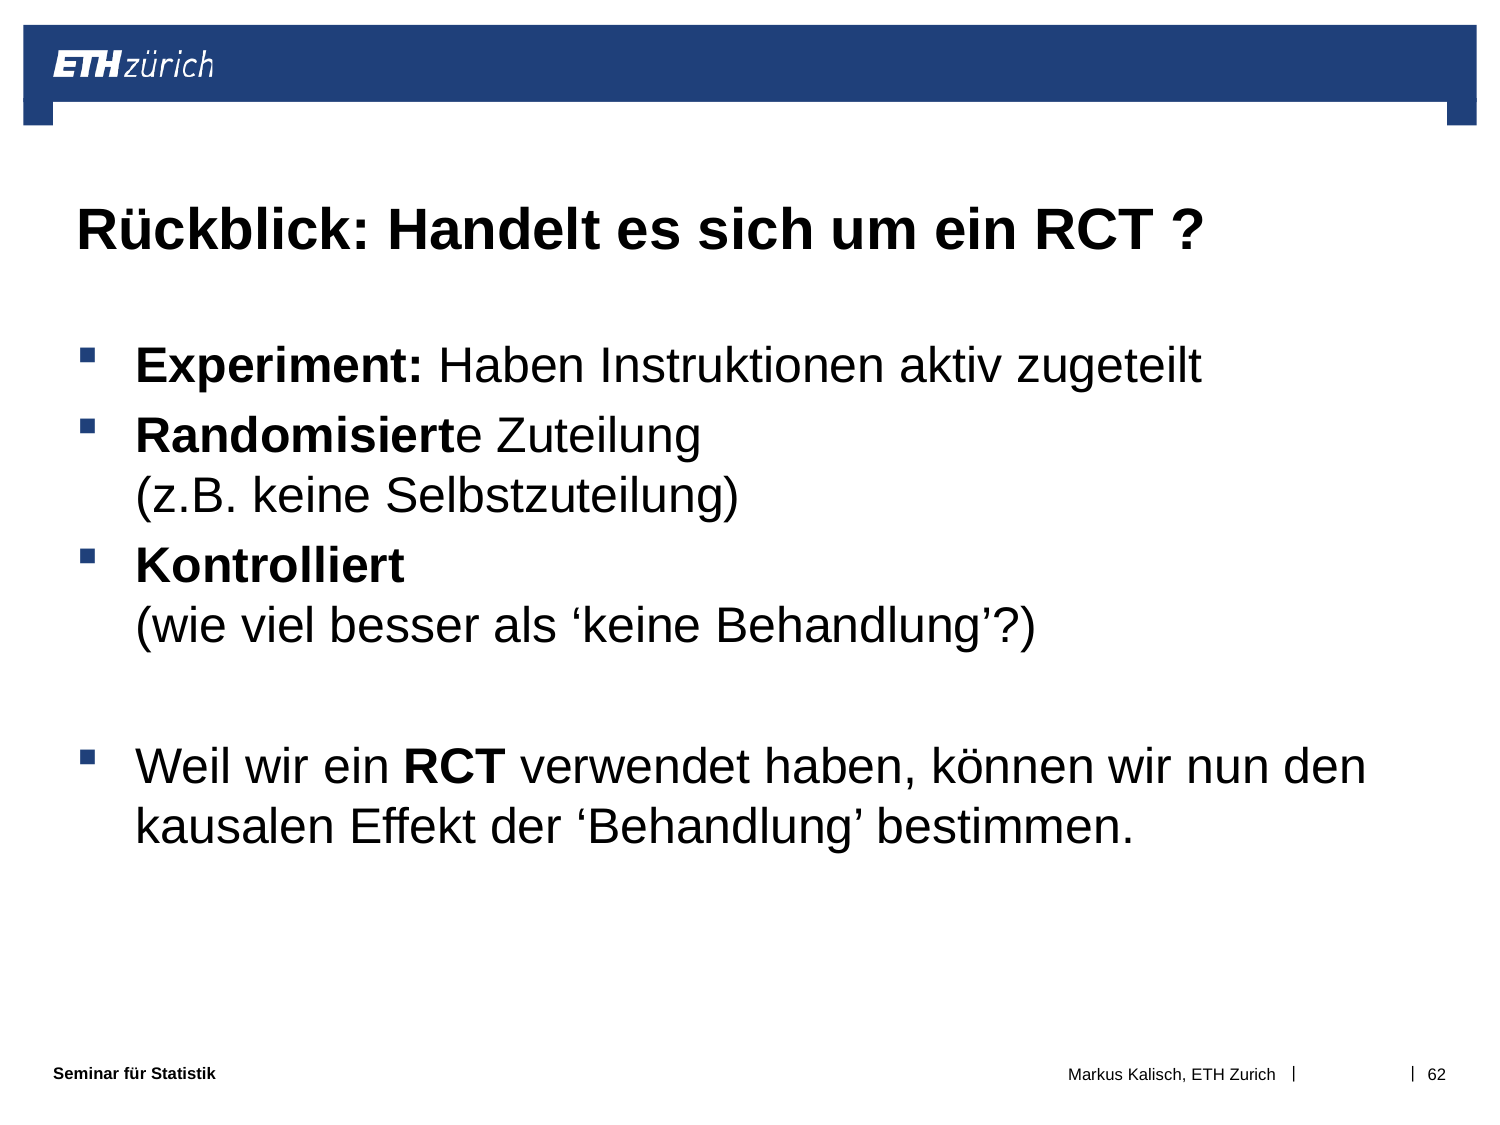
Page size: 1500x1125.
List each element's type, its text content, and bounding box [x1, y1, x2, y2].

slide_number 62 [1415, 1034, 1459, 1112]
list Experiment: Haben Instruktionen aktiv zugeteilt Randomisierte Zuteilung (z.B. keine Selbstzuteilung) Kontrolliert (wie viel besser als ‘keine Behandlung’?) Weil wir ein RCT verwendet haben, können wir nun den kausalen Effekt der ‘Behandlung’ bestimmen. [53, 332, 1447, 1023]
footer Markus Kalisch, ETH Zurich [750, 1034, 1277, 1112]
title Rückblick: Handelt es sich um ein RCT ? [53, 101, 1447, 262]
